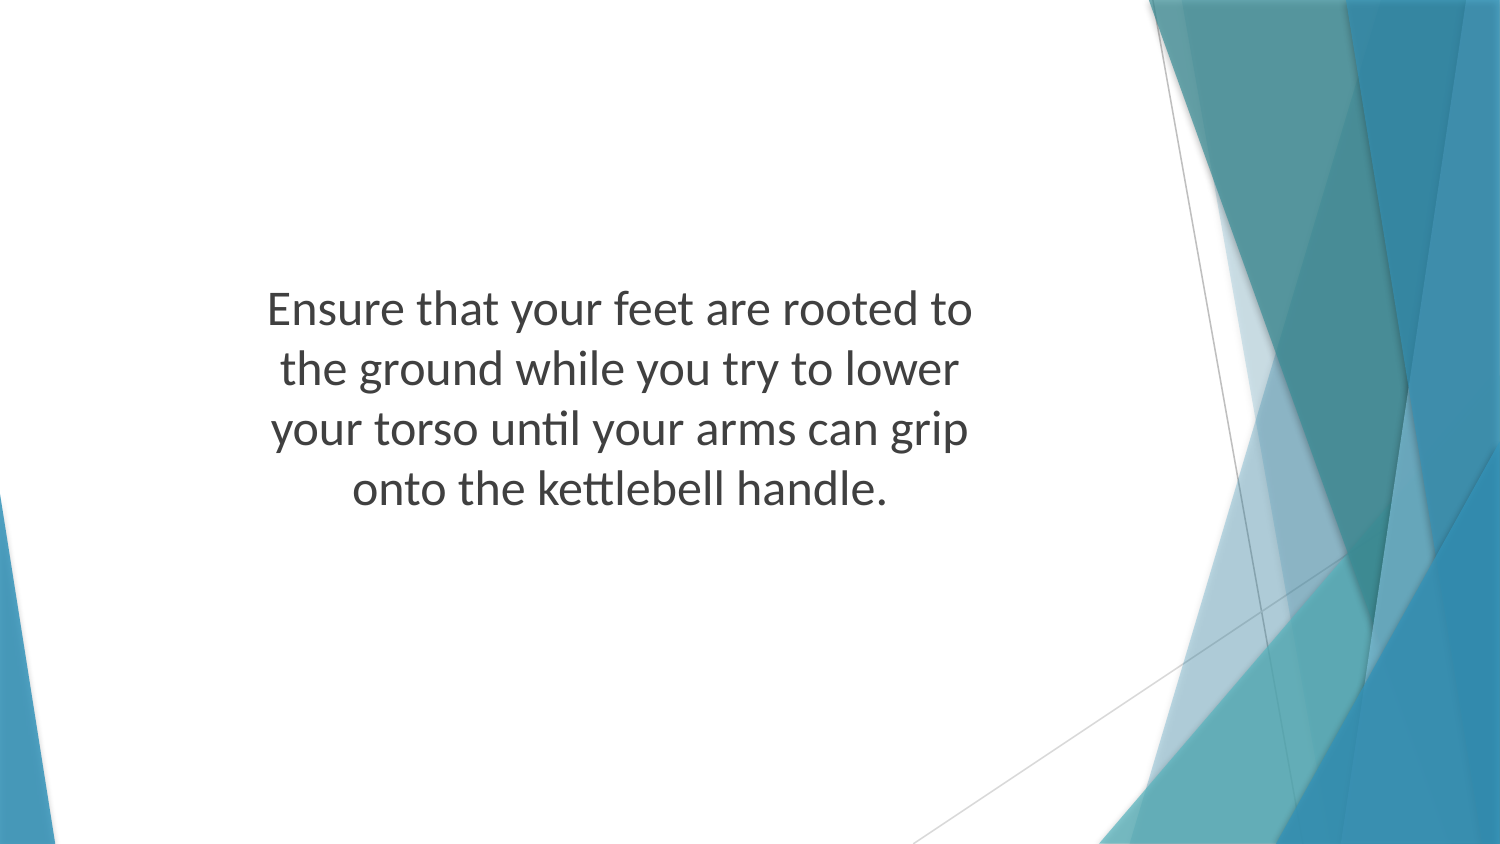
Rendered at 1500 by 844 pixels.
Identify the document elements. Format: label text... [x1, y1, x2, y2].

list Ensure that your feet are rooted to the ground while you try to lower your torso until your arms can grip onto the kettlebell handle. [230, 268, 1010, 623]
